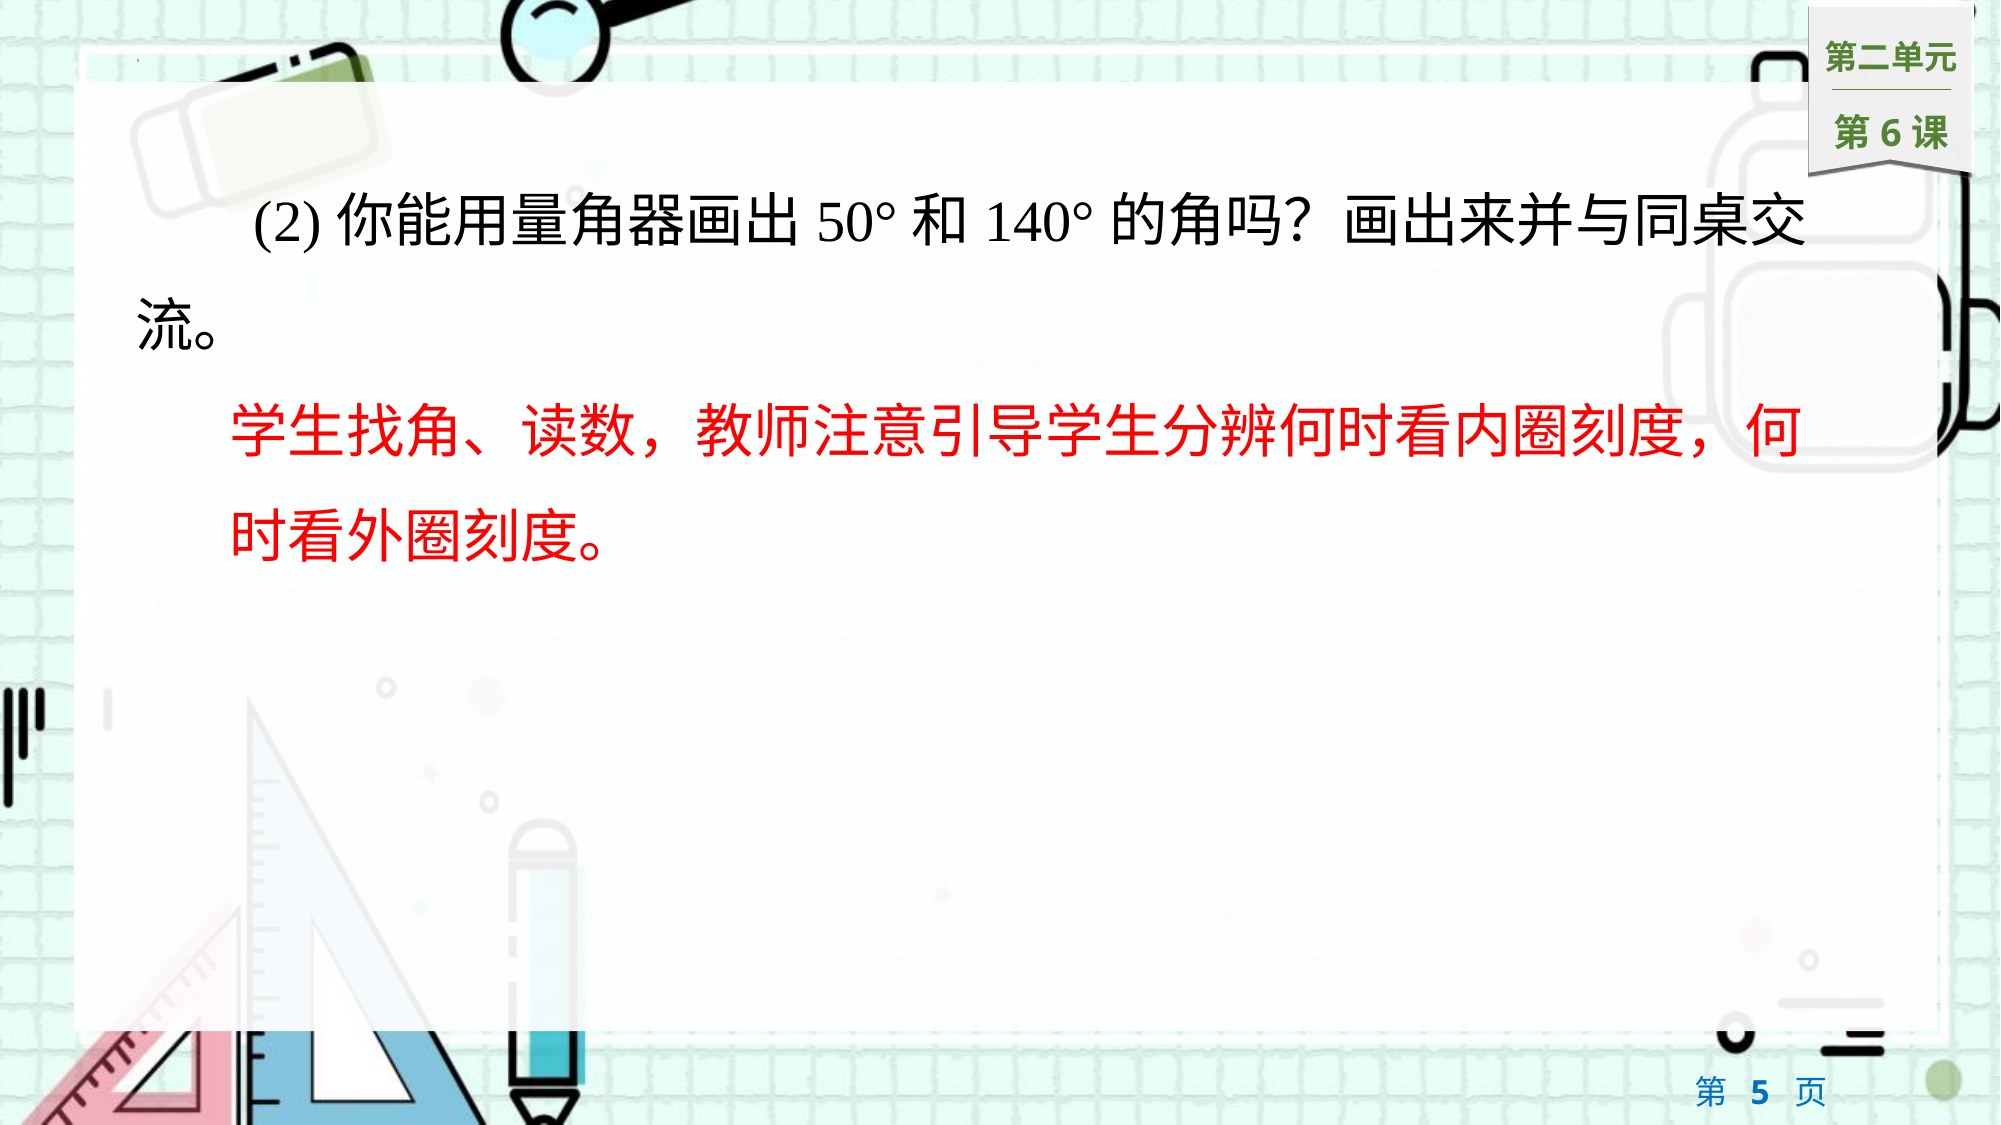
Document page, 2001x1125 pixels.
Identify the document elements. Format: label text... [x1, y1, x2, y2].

picture [0, 0, 2000, 1125]
list (2)你能用量角器画出50°和140°的角吗？画出来并与同桌交流。 [121, 140, 1844, 1043]
list 学生找角、读数，教师注意引导学生分辨何时看内圈刻度，何时看外圈刻度。 [214, 351, 1844, 469]
picture [1938, 168, 1971, 176]
